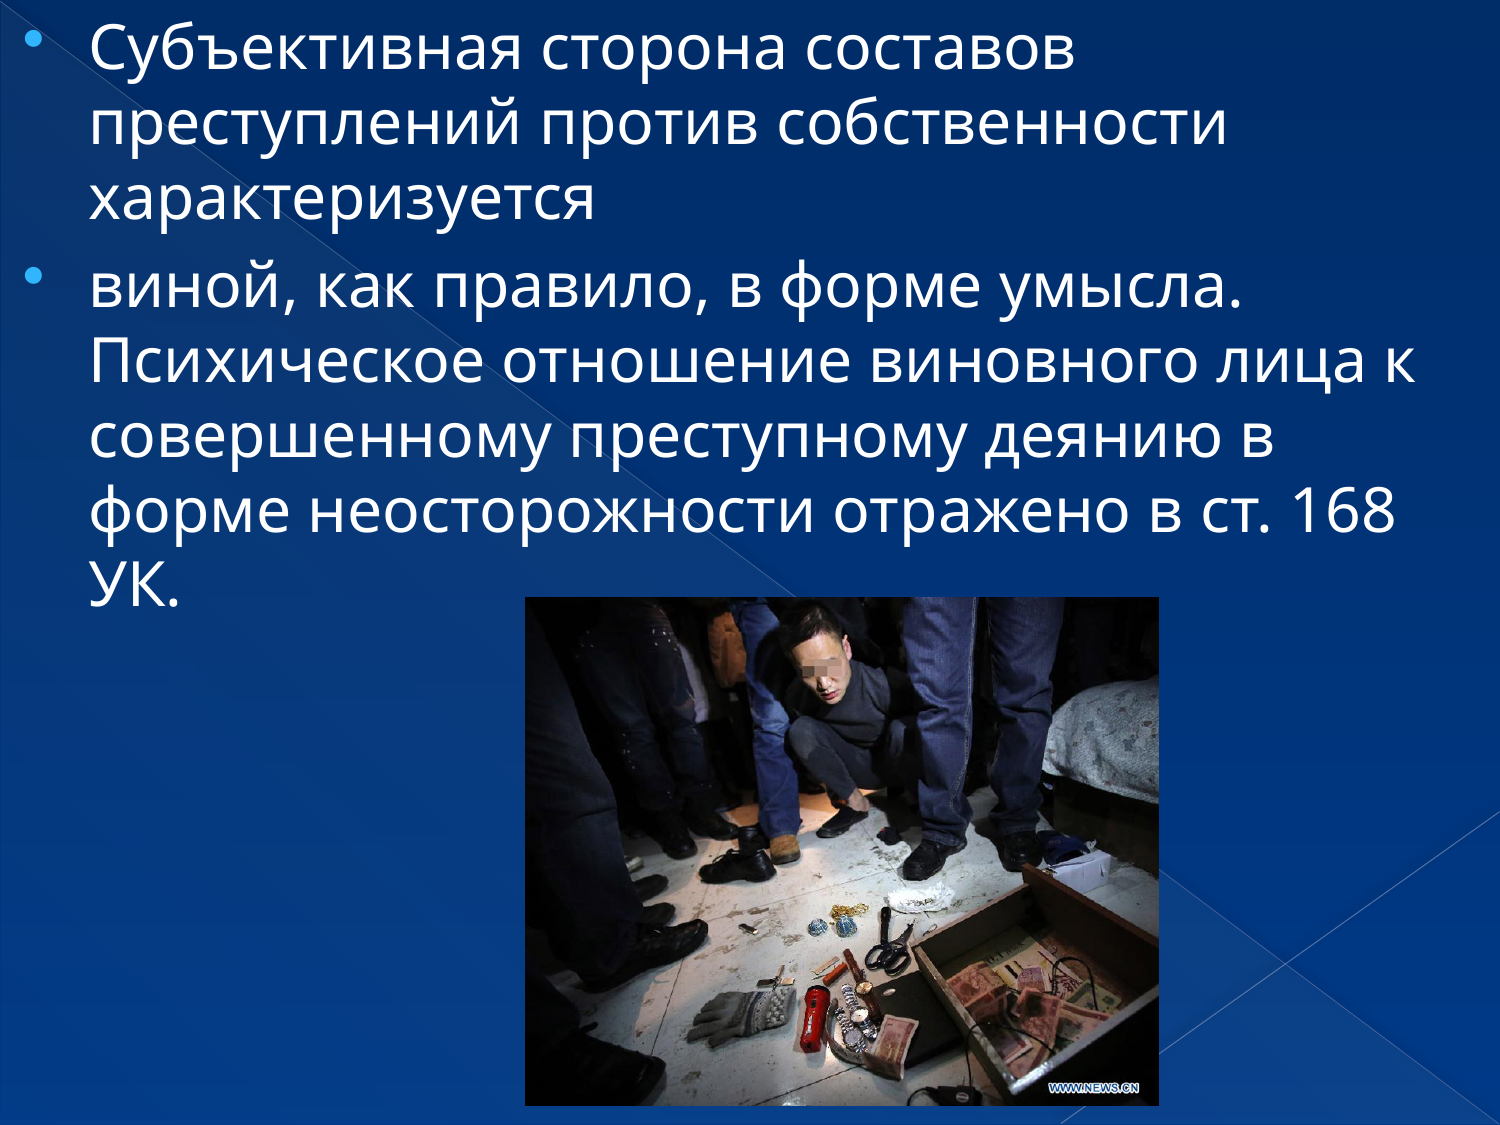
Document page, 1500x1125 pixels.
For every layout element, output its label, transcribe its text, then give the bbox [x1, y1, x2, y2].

picture [525, 597, 1159, 1107]
list Субъективная сторона составов преступлений против собственности характеризуется виной, как правило, в форме умысла. Психическое отношение виновного лица к совершенному преступному деянию в форме неосторожности отражено в ст. 168 УК. [0, 0, 1500, 750]
